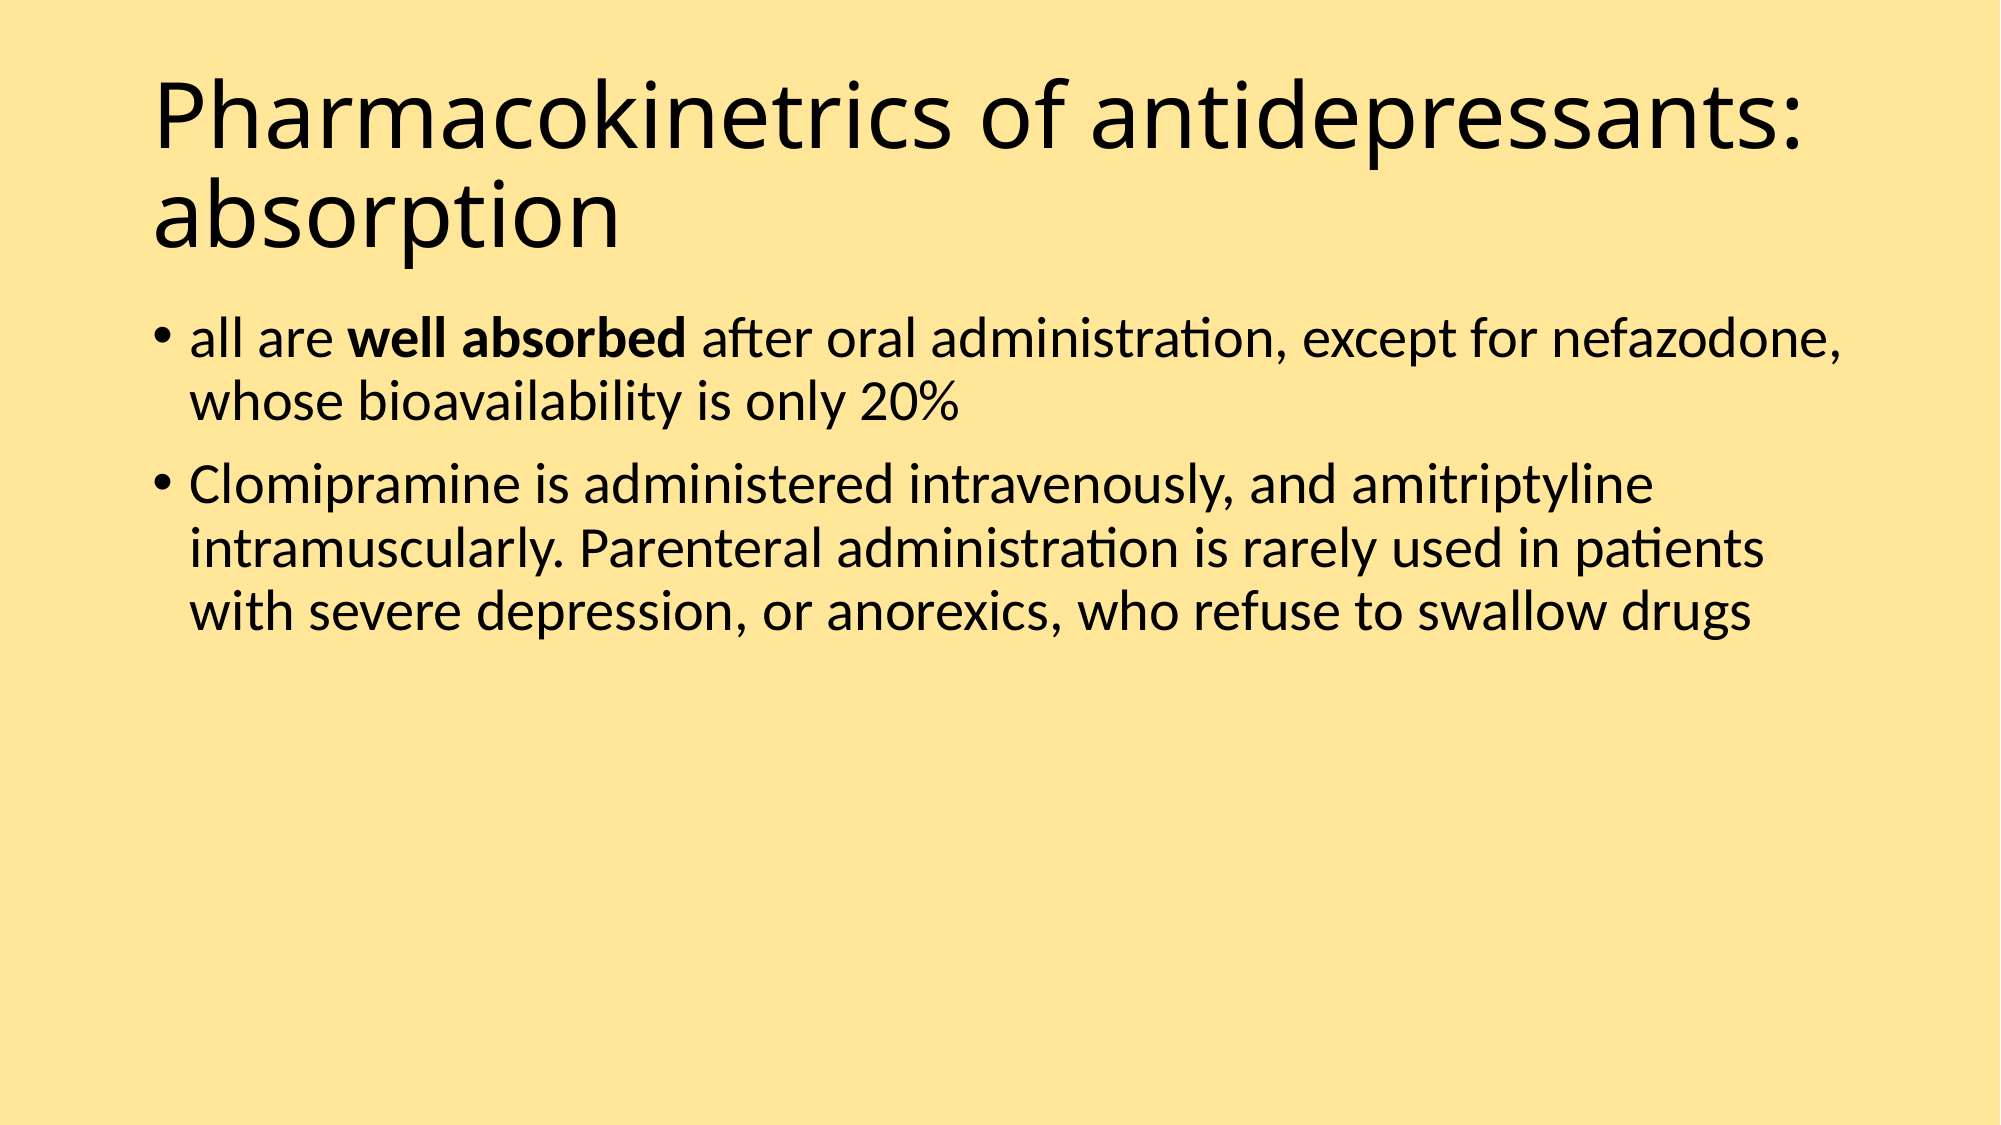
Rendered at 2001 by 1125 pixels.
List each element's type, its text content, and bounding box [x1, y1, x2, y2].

title Pharmacokinetrics of antidepressants: absorption [137, 59, 1863, 278]
list all are well absorbed after oral administration, except for nefazodone, whose bioavailability is only 20% Clomipramine is administered intravenously, and amitriptyline intramuscularly. Parenteral administration is rarely used in patients with severe depression, or anorexics, who refuse to swallow drugs [137, 299, 1863, 1014]
